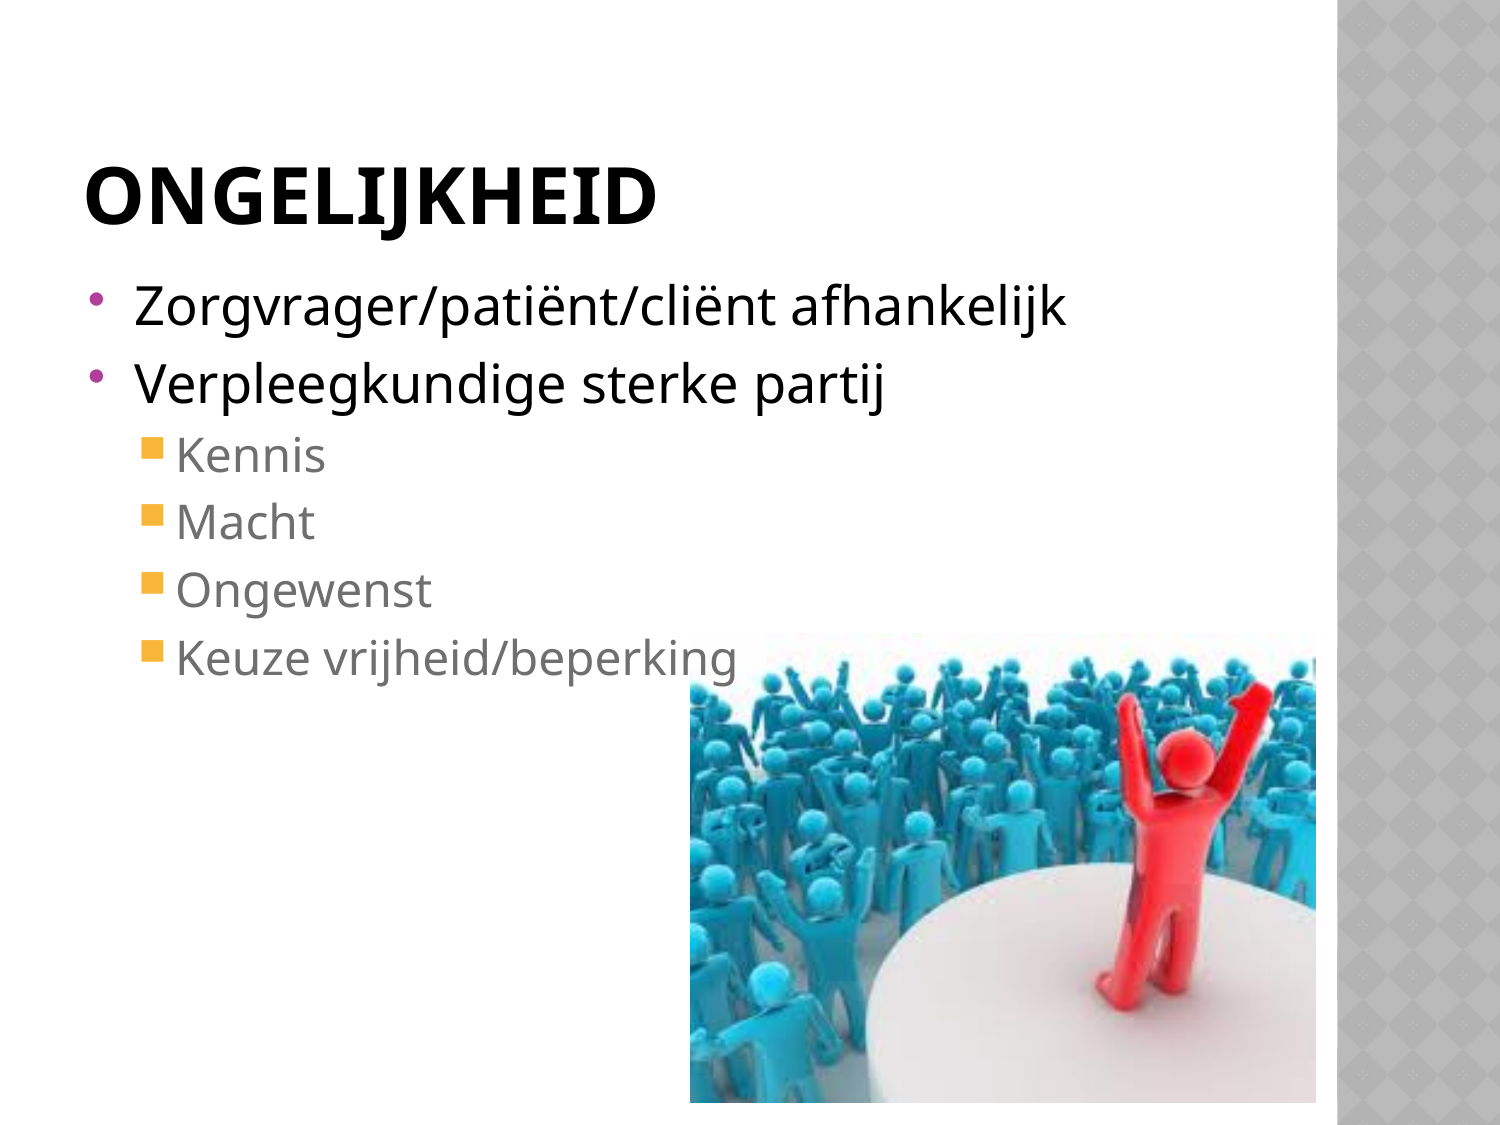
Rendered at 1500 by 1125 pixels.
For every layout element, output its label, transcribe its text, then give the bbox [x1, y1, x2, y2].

picture [690, 632, 1317, 1103]
list Zorgvrager/patiënt/cliënt afhankelijk Verpleegkundige sterke partij Kennis Macht Ongewenst Keuze vrijheid/beperking [75, 264, 1263, 1059]
title ongelijkheid [75, 52, 1263, 240]
